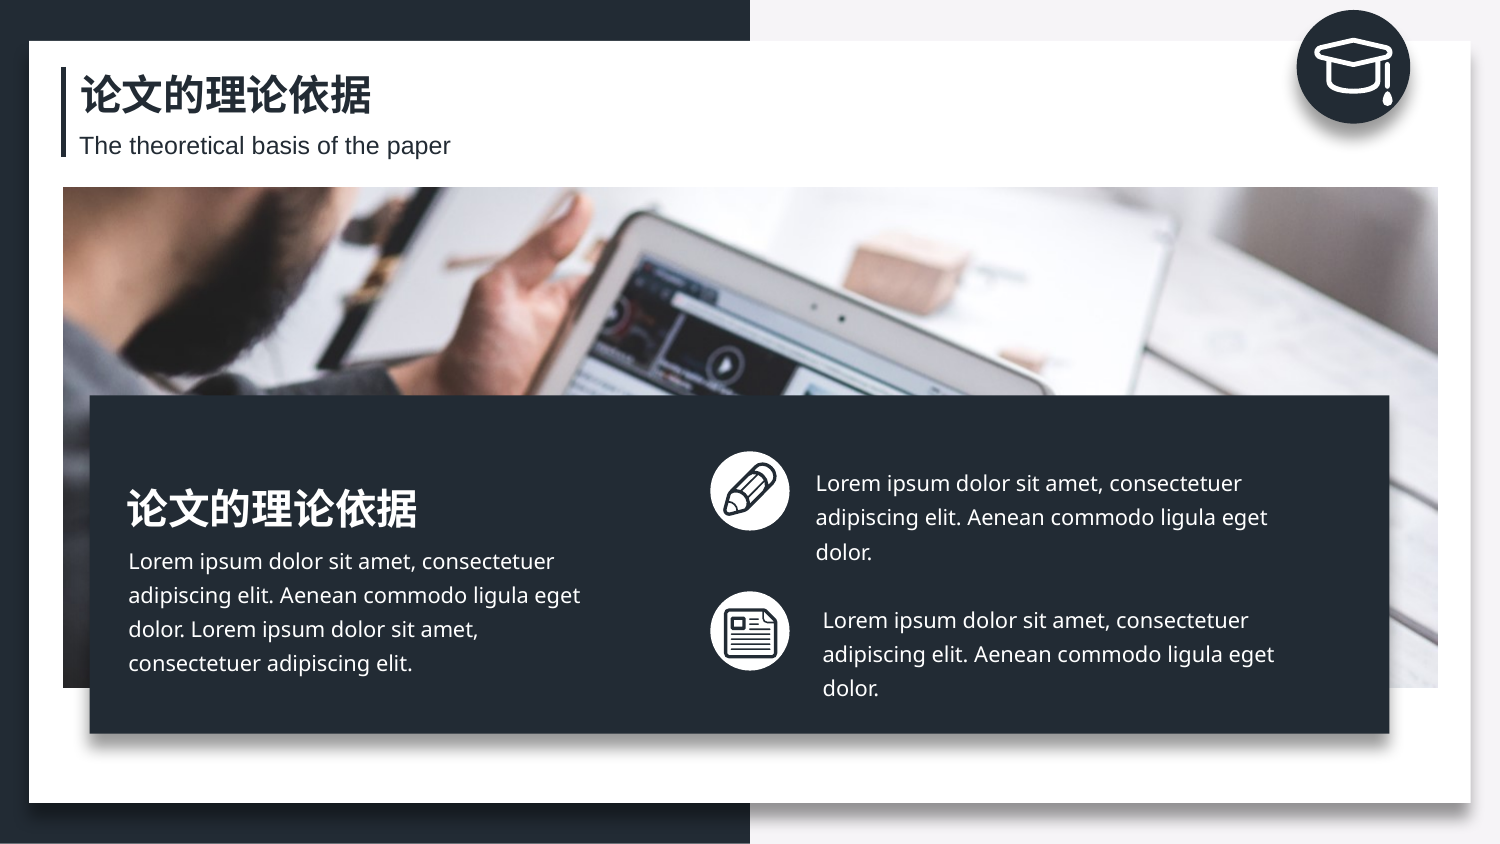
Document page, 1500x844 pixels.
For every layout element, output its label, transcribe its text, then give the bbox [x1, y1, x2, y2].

text_box [89, 688, 1390, 735]
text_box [723, 608, 778, 659]
text_box The theoretical basis of the paper [64, 121, 467, 167]
text_box Lorem ipsum dolor sit amet, consectetuer adipiscing elit. Aenean commodo ligula eget dolor. [807, 688, 1312, 709]
text_box 论文的理论依据 [65, 61, 388, 121]
picture [63, 187, 1438, 688]
